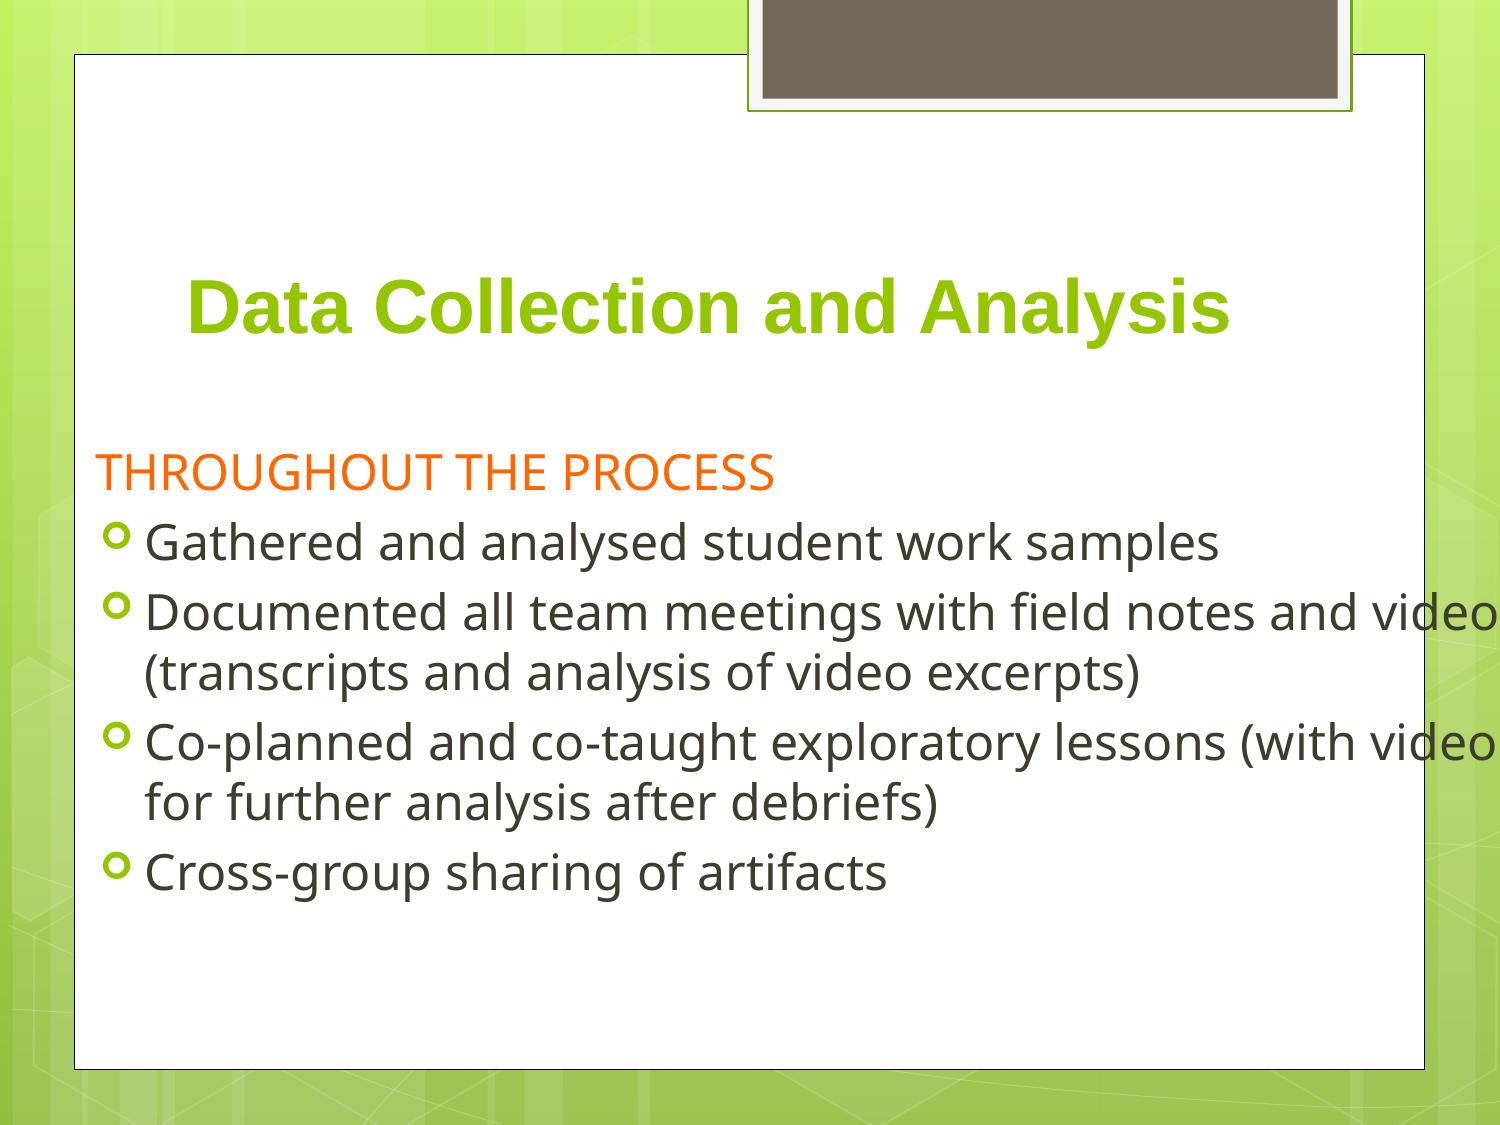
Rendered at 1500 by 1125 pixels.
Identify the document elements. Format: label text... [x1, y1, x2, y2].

title Data Collection and Analysis [171, 168, 1324, 357]
list THROUGHOUT THE PROCESS Gathered and analysed student work samples Documented all team meetings with field notes and video (transcripts and analysis of video excerpts) Co-planned and co-taught exploratory lessons (with video for further analysis after debriefs) Cross-group sharing of artifacts [73, 433, 1500, 1096]
